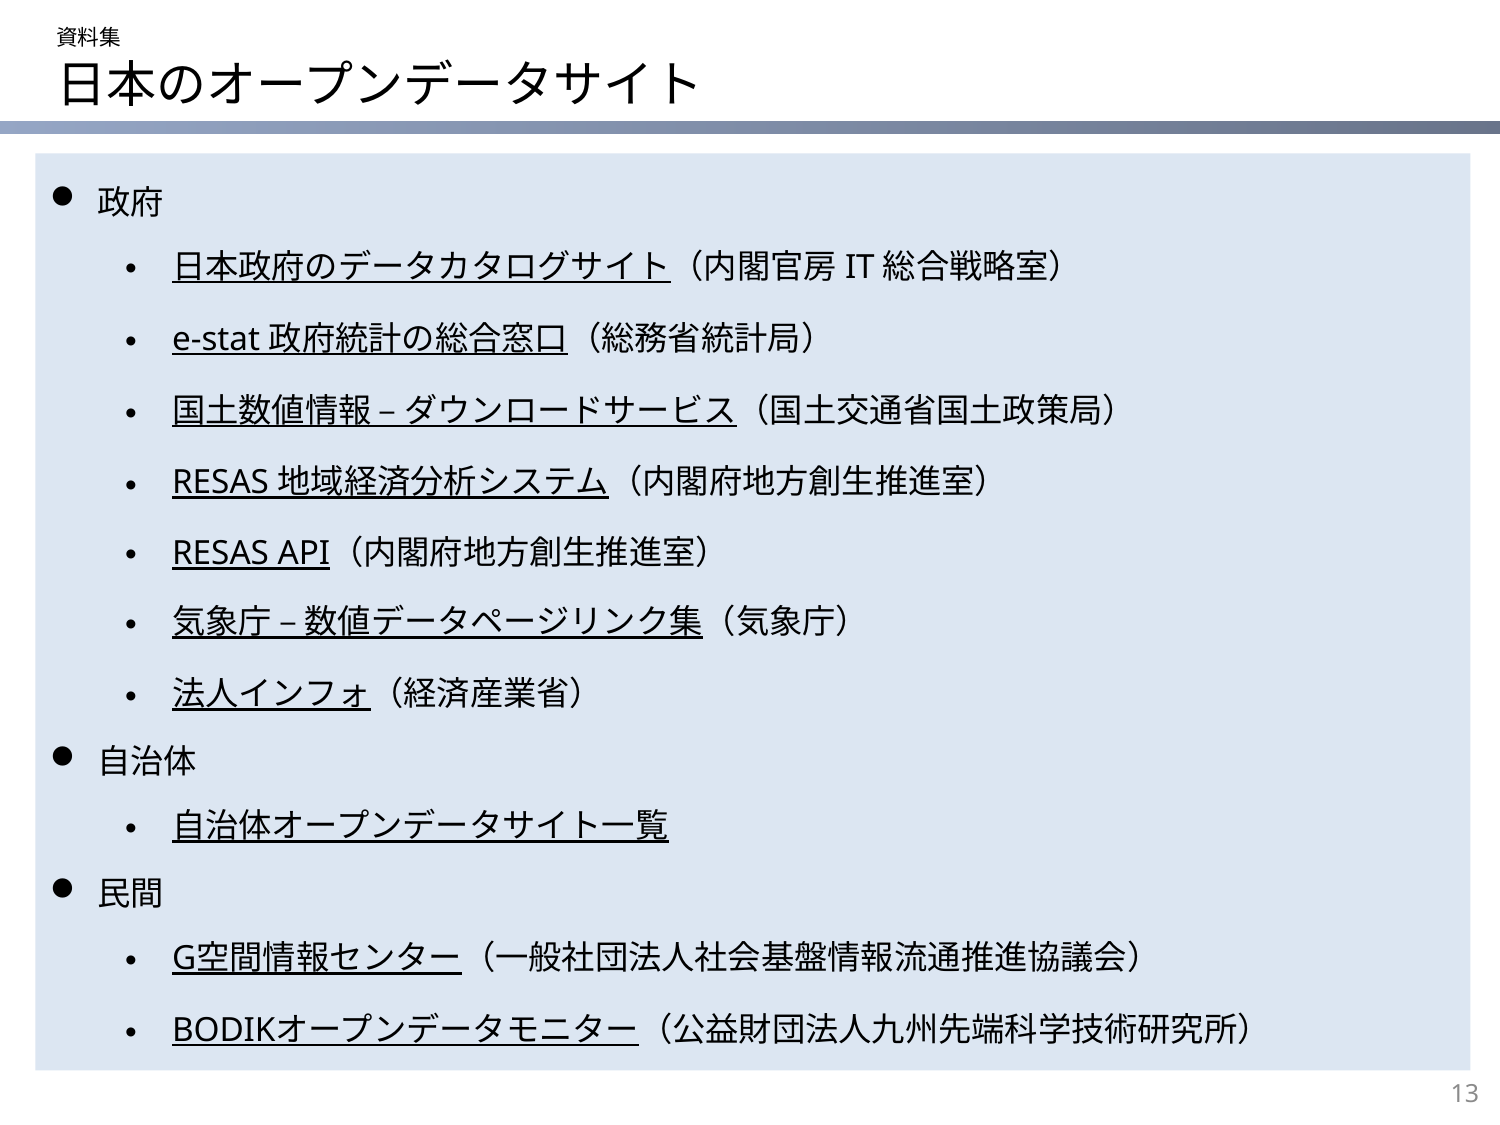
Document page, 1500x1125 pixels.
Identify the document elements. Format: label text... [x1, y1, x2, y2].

text_box 政府 日本政府のデータカタログサイト（内閣官房IT総合戦略室） e-stat 政府統計の総合窓口（総務省統計局） 国土数値情報 – ダウンロードサービス（国土交通省国土政策局） RESAS 地域経済分析システム（内閣府地方創生推進室） RESAS API（内閣府地方創生推進室） 気象庁 – 数値データページリンク集（気象庁） 法人インフォ（経済産業省） 自治体 自治体オープンデータサイト一覧 民間 G空間情報センター（一般社団法人社会基盤情報流通推進協議会） BODIKオープンデータモニター（公益財団法人九州先端科学技術研究所） [35, 153, 1471, 1071]
text_box 資料集 [41, 19, 1471, 58]
slide_number 13 [1411, 1070, 1495, 1118]
title 日本のオープンデータサイト [41, 58, 1471, 122]
